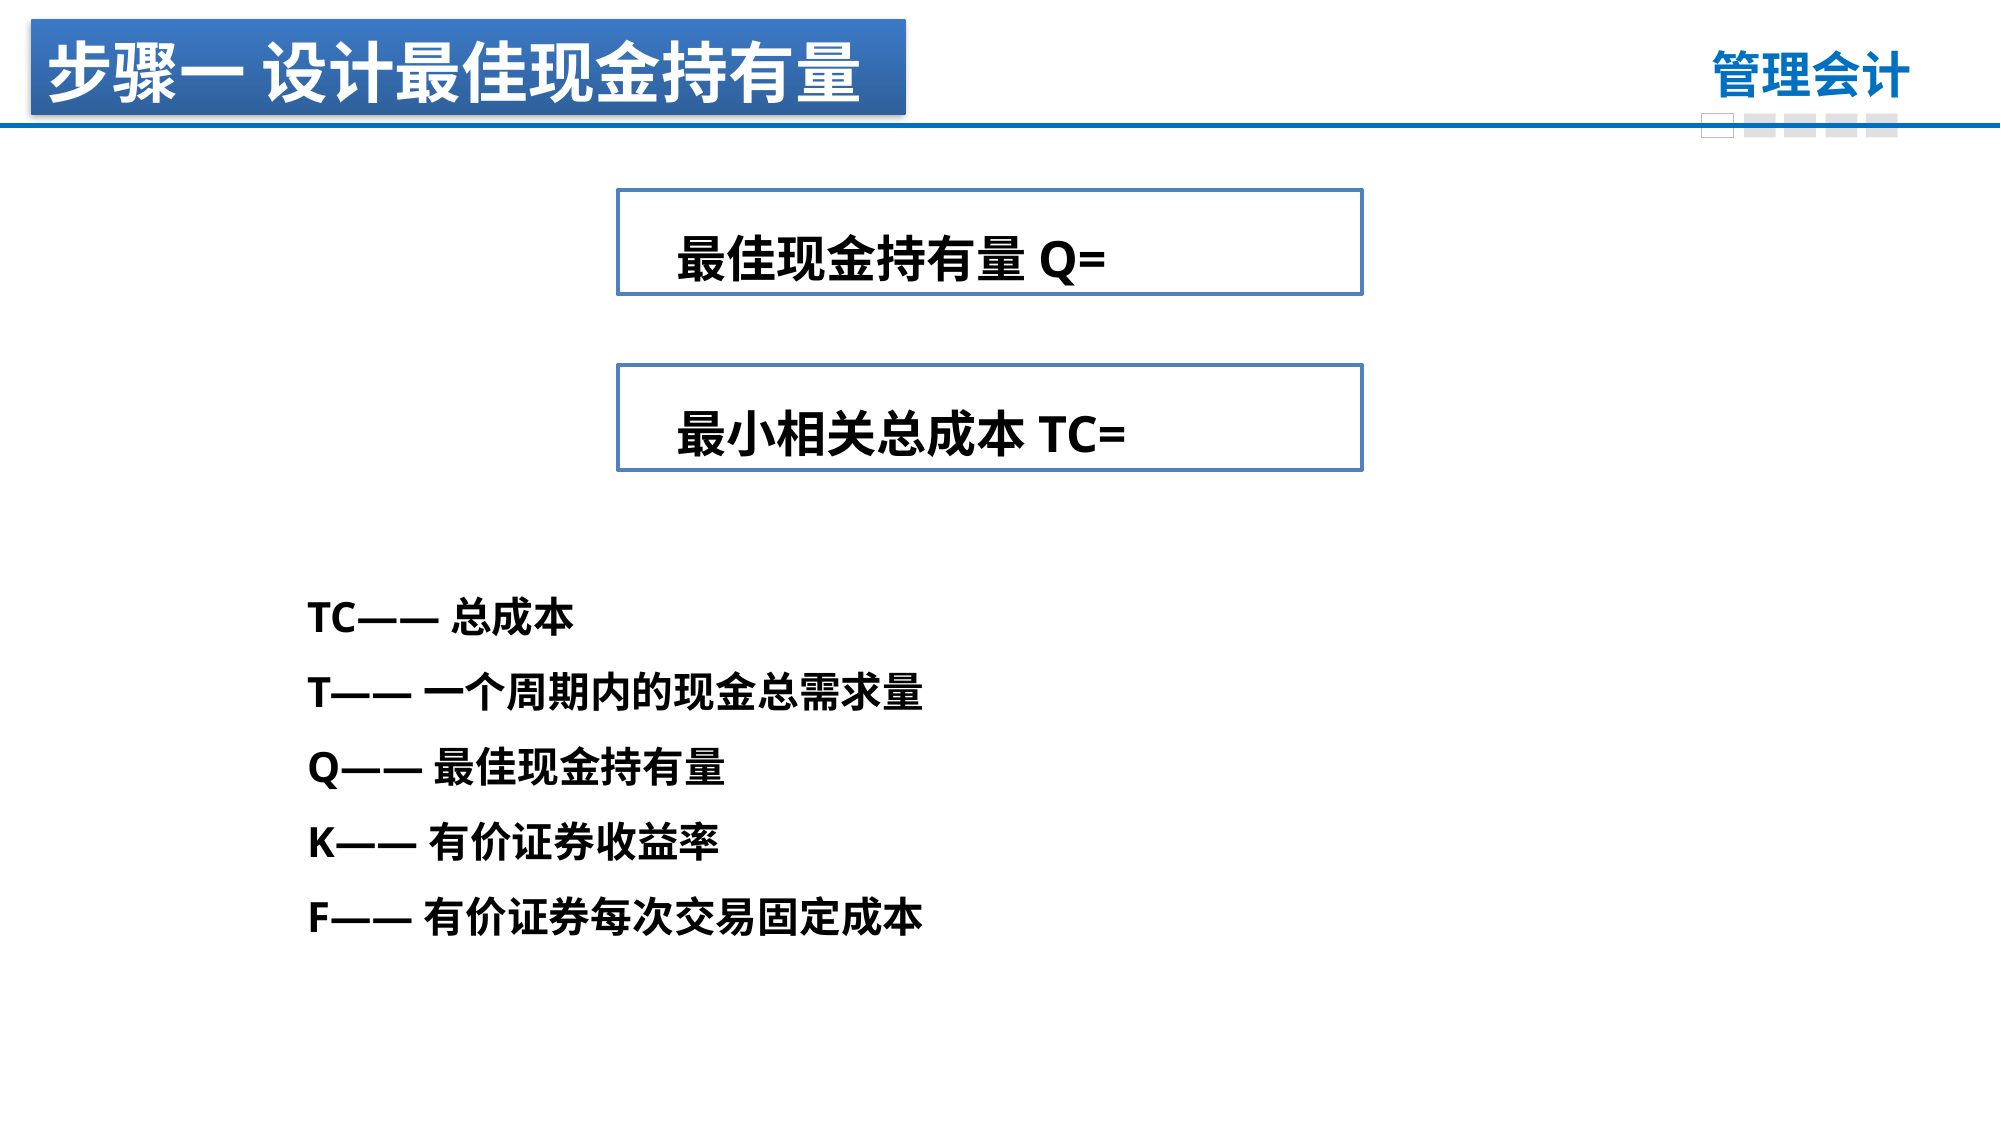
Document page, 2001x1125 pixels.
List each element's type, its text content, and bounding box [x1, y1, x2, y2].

text_box TC——总成本 T——一个周期内的现金总需求量 Q——最佳现金持有量 K——有价证券收益率 F——有价证券每次交易固定成本 [248, 558, 1827, 949]
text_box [31, 18, 906, 121]
